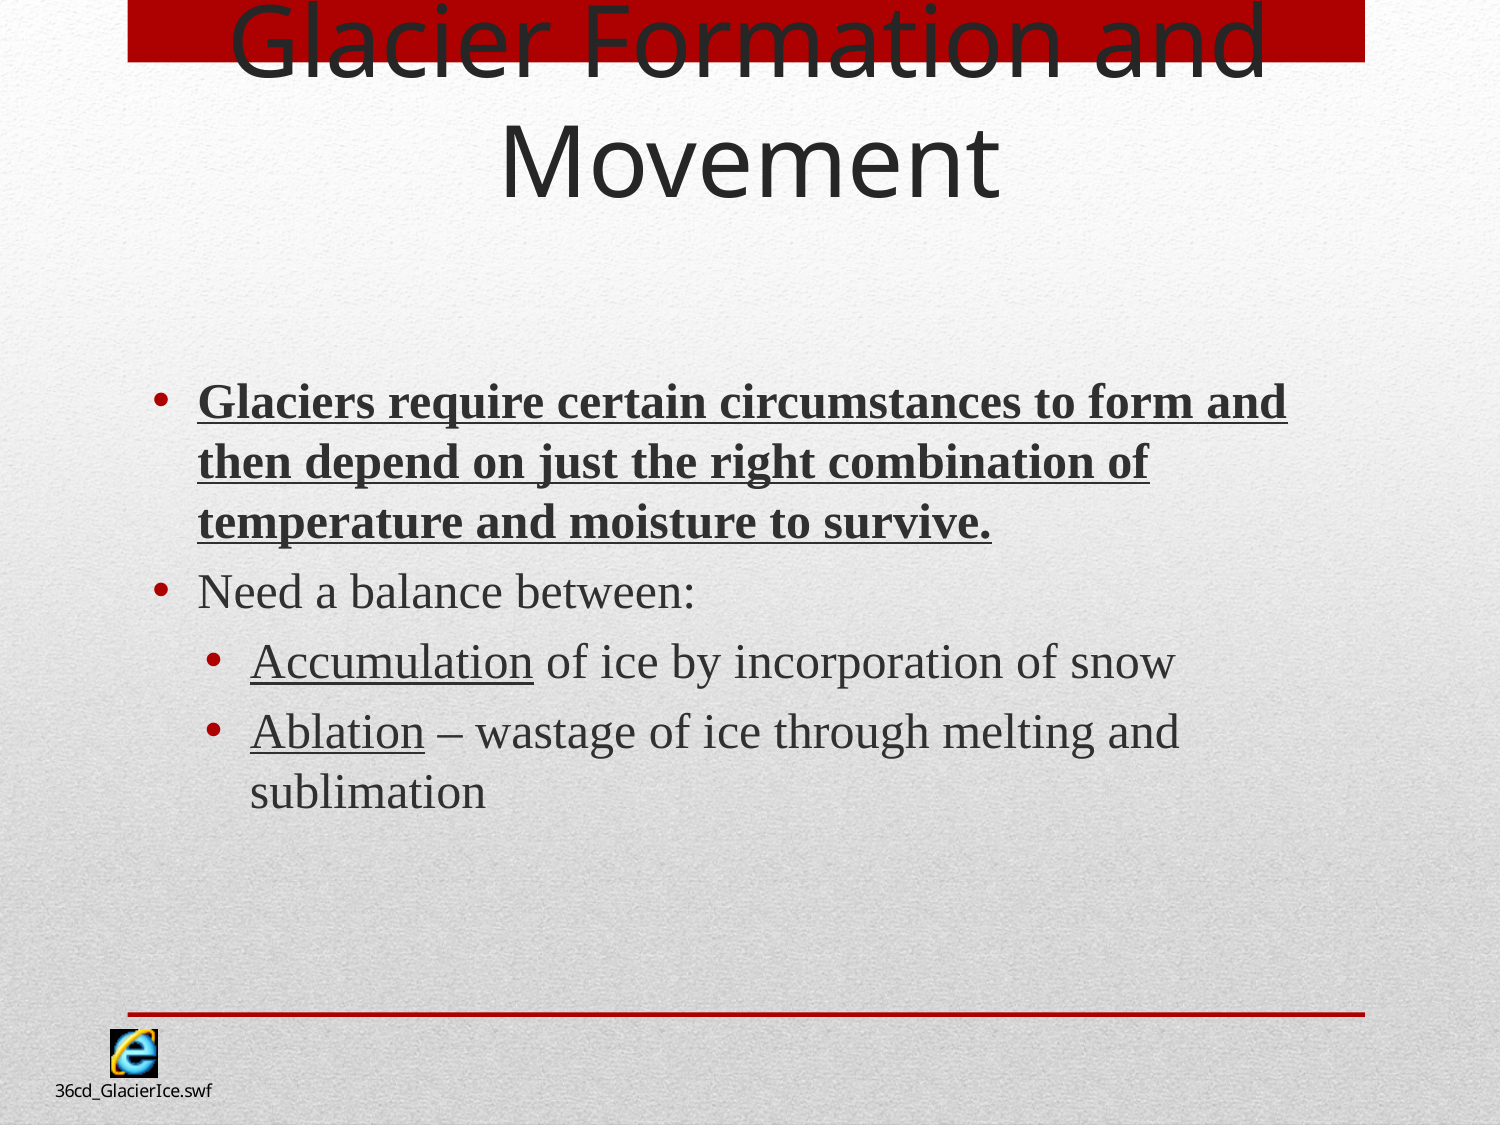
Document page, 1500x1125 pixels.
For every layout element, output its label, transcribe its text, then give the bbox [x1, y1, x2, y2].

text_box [38, 1028, 228, 1110]
title Glacier Formation and Movement [50, 0, 1450, 225]
list Glaciers require certain circumstances to form and then depend on just the right combination of temperature and moisture to survive. Need a balance between: Accumulation of ice by incorporation of snow Ablation – wastage of ice through melting and sublimation [137, 275, 1375, 913]
